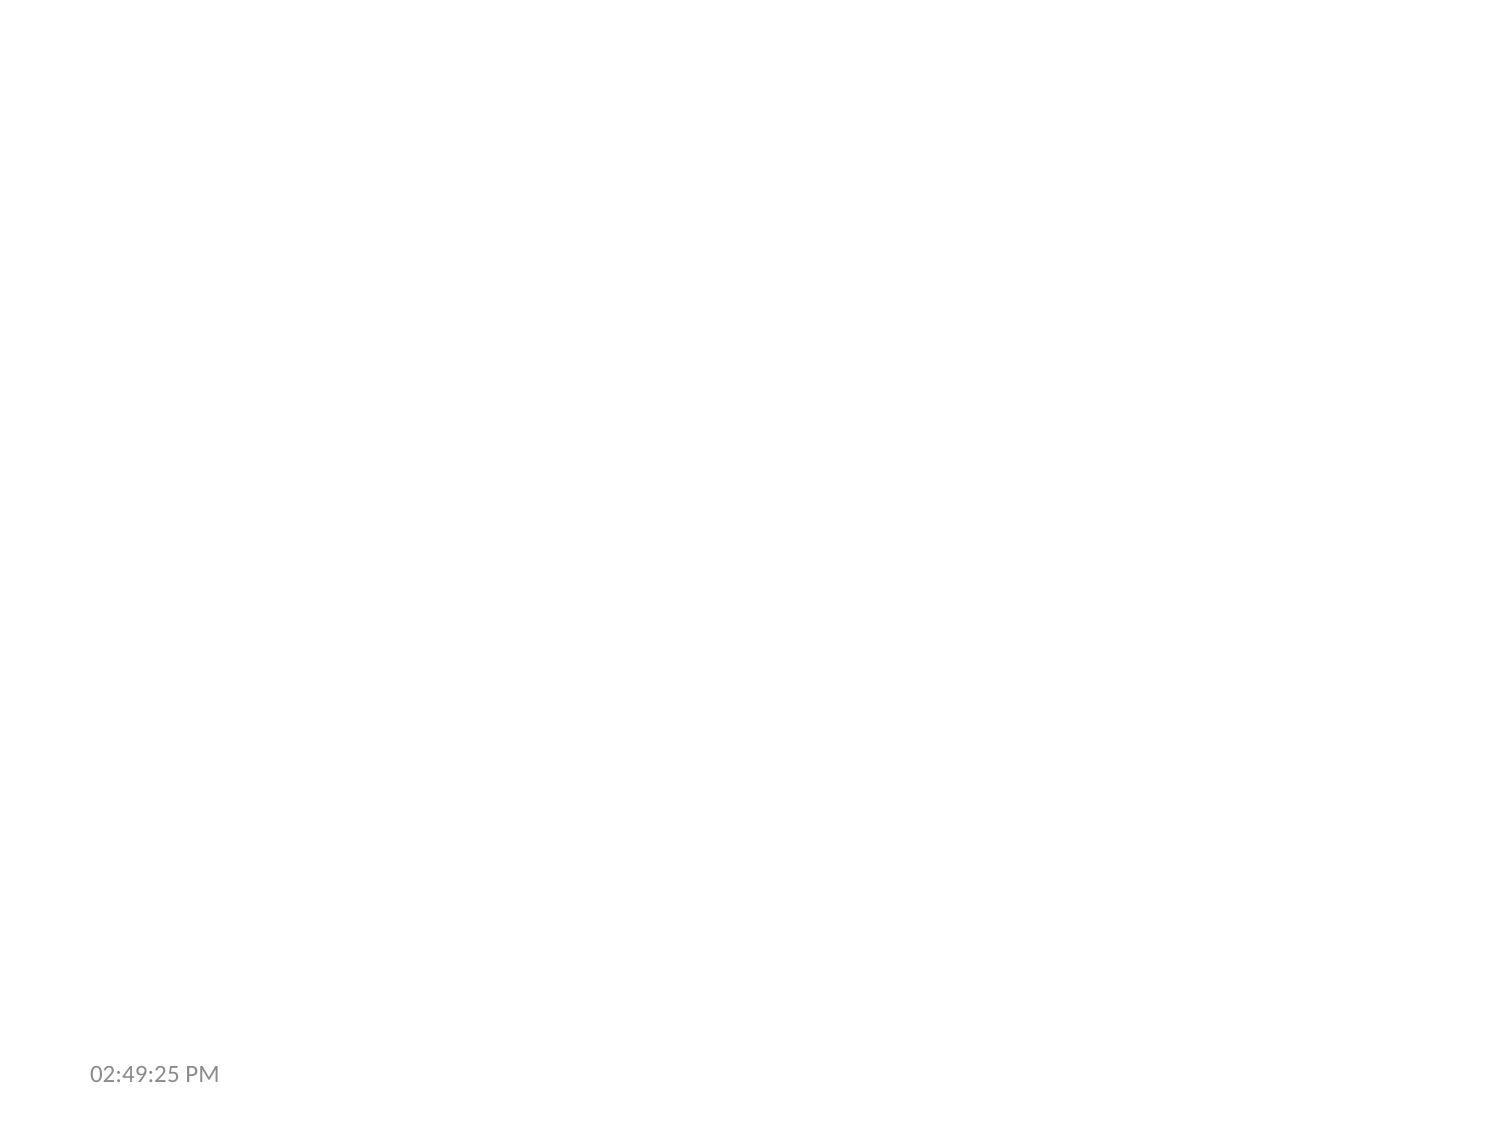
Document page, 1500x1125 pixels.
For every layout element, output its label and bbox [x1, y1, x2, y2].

slide_number [75, 1042, 425, 1103]
